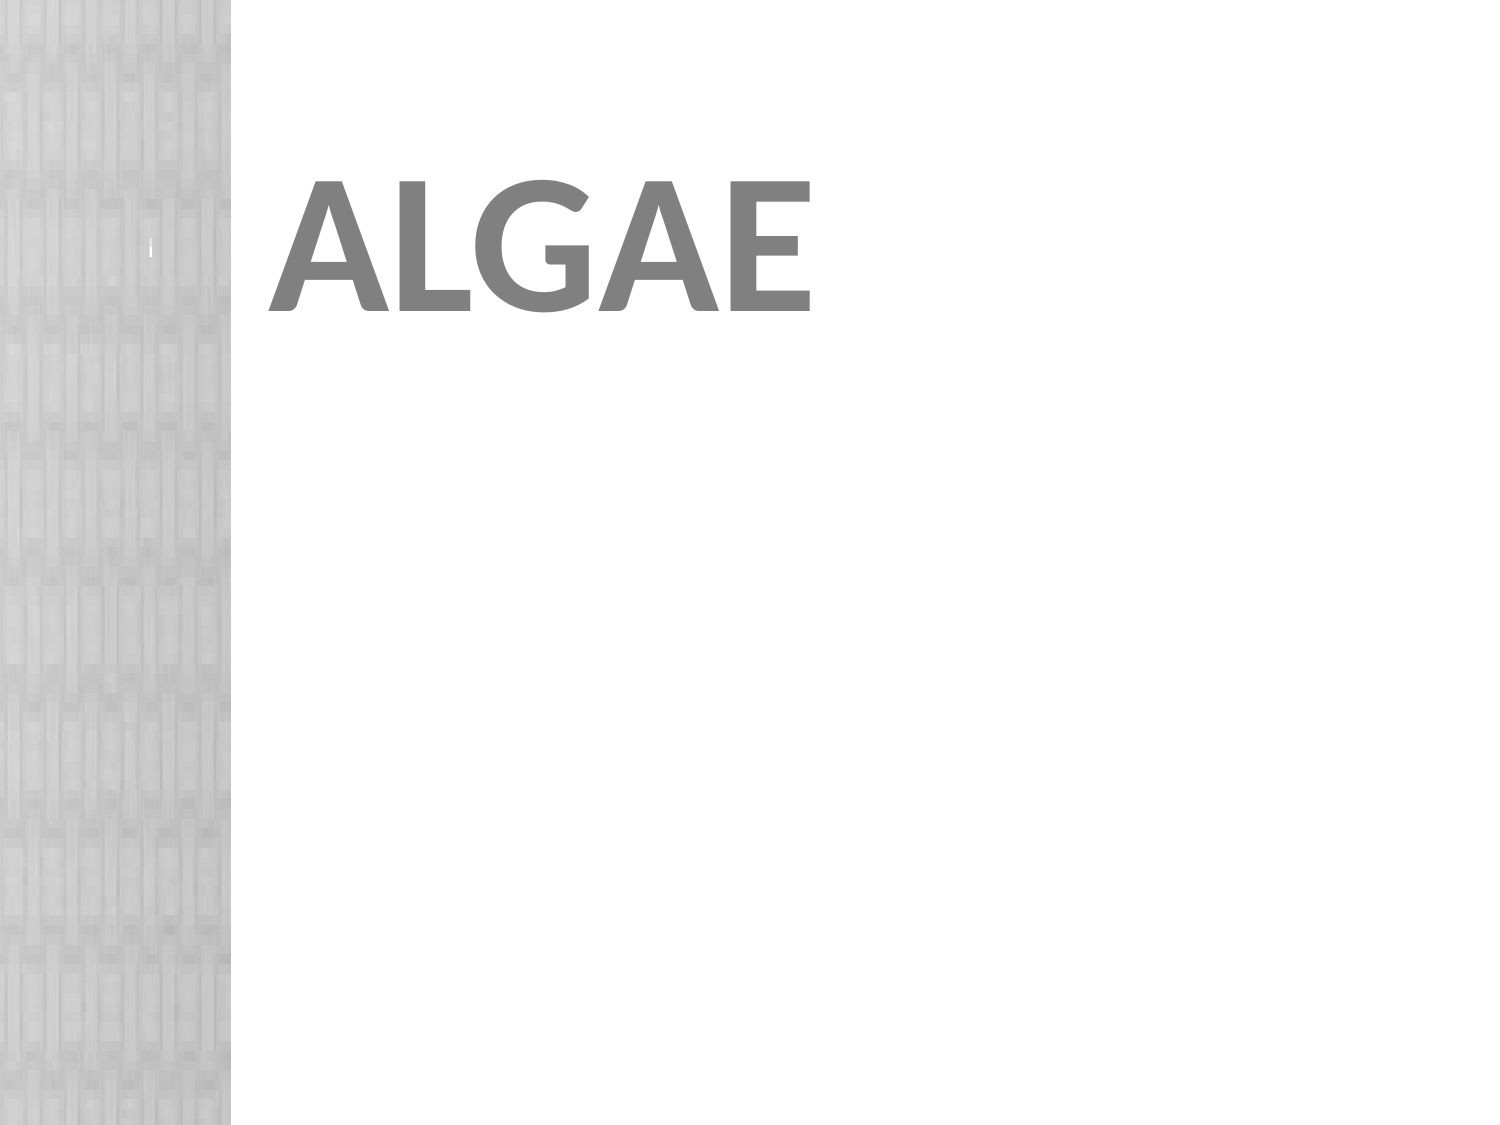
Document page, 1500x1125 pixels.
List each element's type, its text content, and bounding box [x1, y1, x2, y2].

title ALGAE [235, 137, 1388, 327]
picture [0, 0, 231, 1125]
